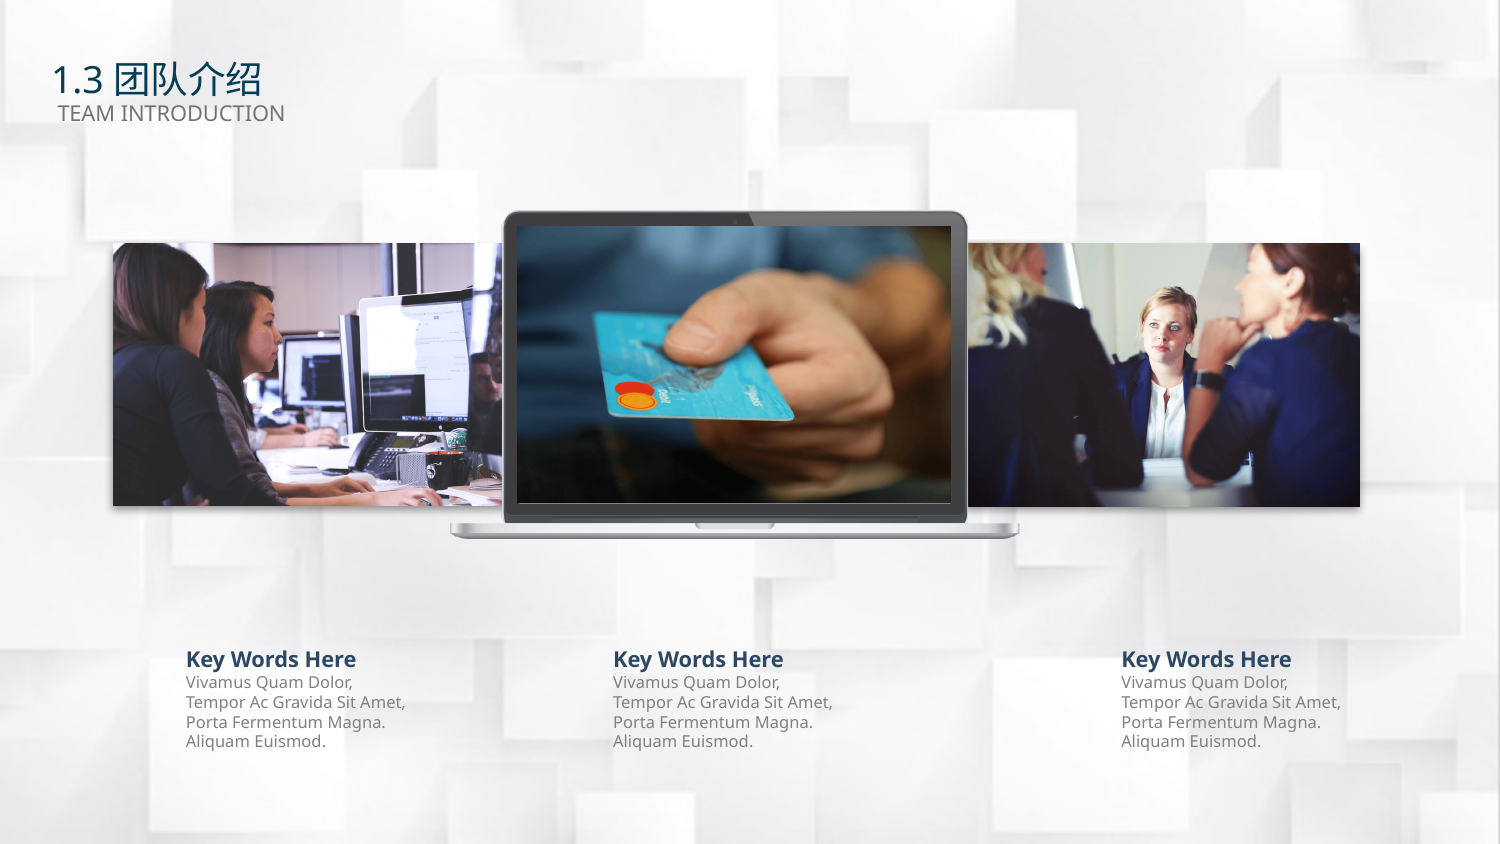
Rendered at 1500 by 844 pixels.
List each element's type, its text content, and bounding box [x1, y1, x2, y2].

text_box Key Words Here Vivamus Quam Dolor, Tempor Ac Gravida Sit Amet, Porta Fermentum Magna. Aliquam Euismod. [1106, 612, 1360, 759]
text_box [446, 210, 1023, 539]
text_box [57, 44, 302, 130]
text_box Key Words Here Vivamus Quam Dolor, Tempor Ac Gravida Sit Amet, Porta Fermentum Magna. Aliquam Euismod. [171, 612, 425, 759]
picture [0, 0, 1500, 844]
text_box Key Words Here Vivamus Quam Dolor, Tempor Ac Gravida Sit Amet, Porta Fermentum Magna. Aliquam Euismod. [598, 612, 852, 759]
